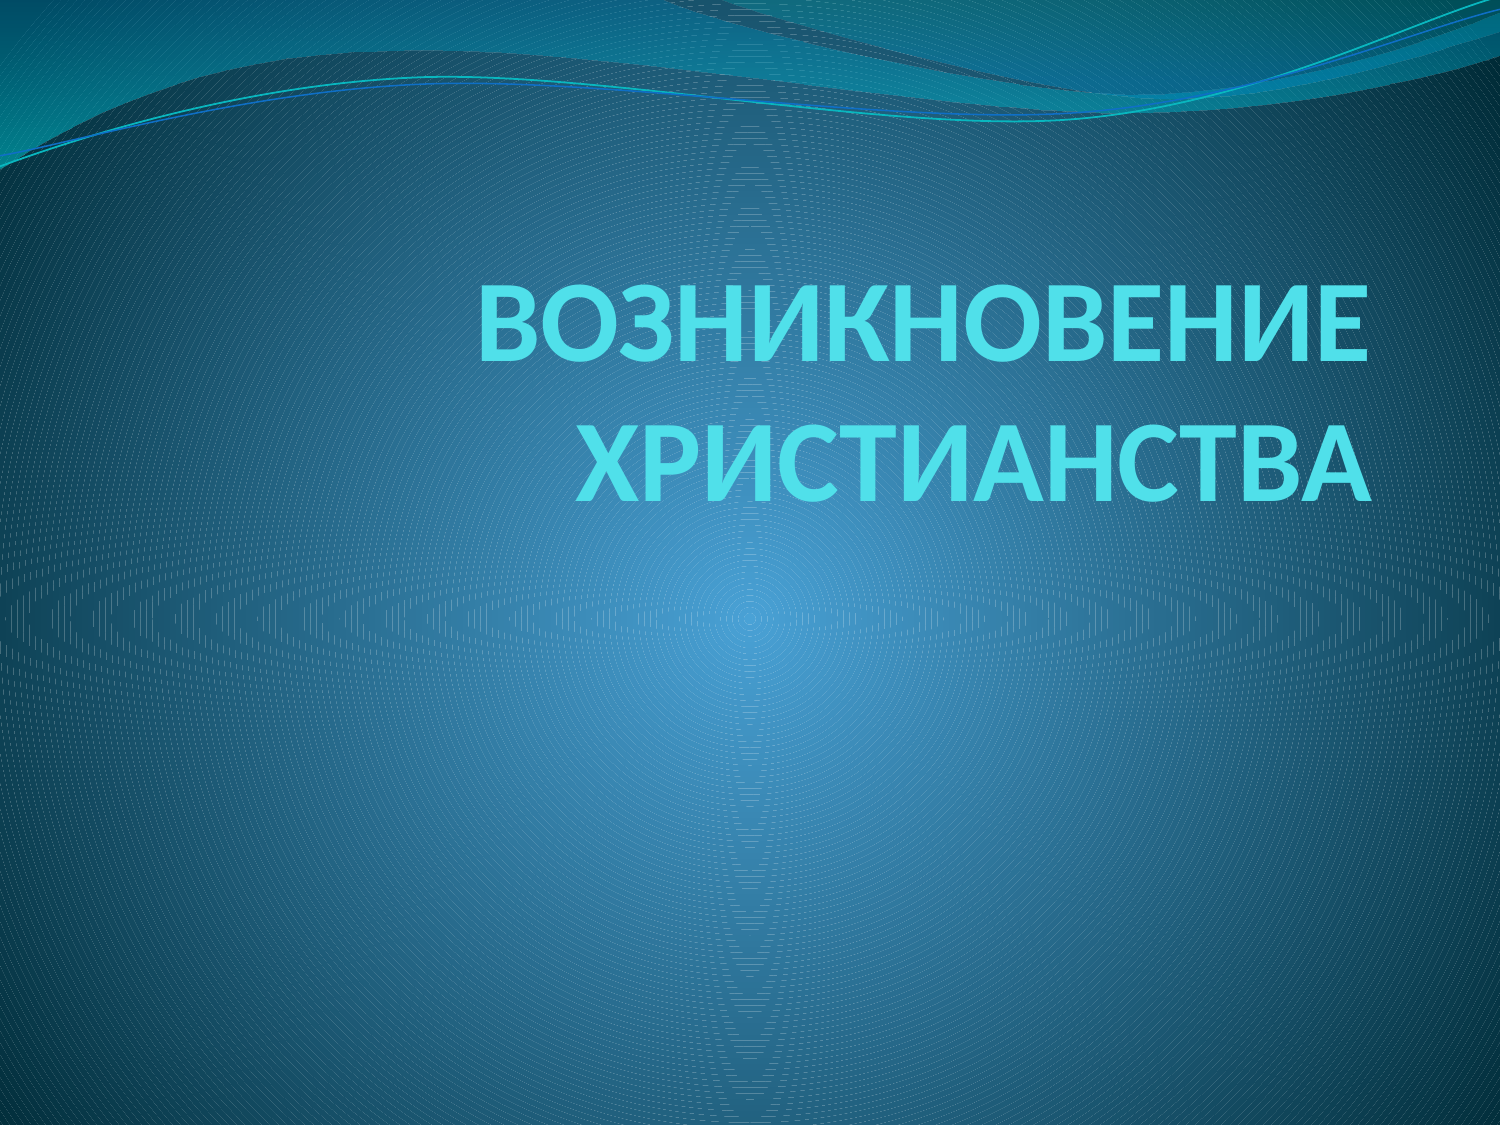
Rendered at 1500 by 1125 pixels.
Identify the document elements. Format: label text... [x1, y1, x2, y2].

title ВОЗНИКНОВЕНИЕ ХРИСТИАНСТВА [87, 224, 1376, 525]
